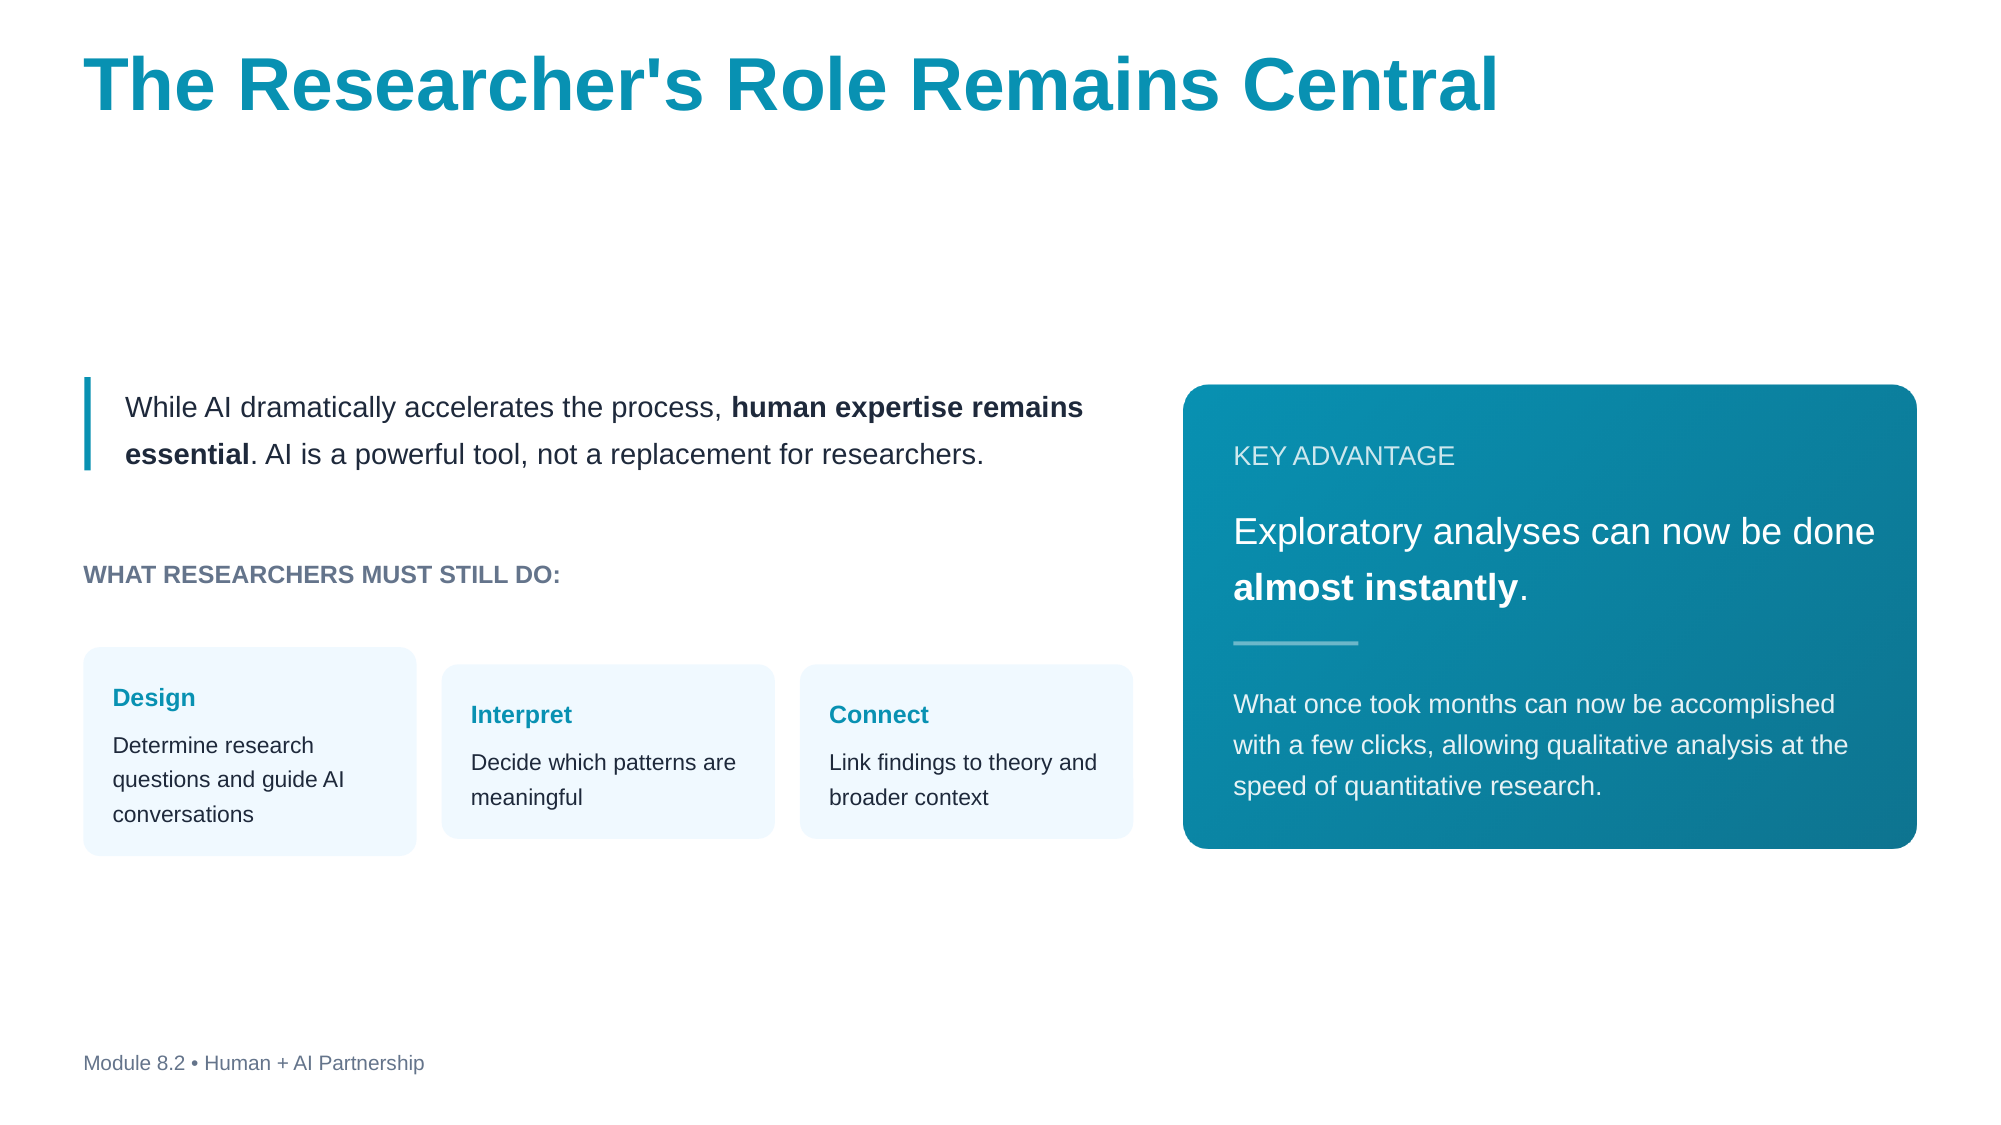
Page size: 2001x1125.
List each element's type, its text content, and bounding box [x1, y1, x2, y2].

picture [1490, 573, 1494, 599]
text_box Connect [829, 693, 1110, 729]
picture [1728, 740, 1736, 757]
picture [1627, 738, 1633, 753]
picture [1278, 781, 1290, 794]
picture [1236, 447, 1248, 464]
picture [1837, 525, 1841, 543]
picture [1254, 447, 1267, 464]
picture [1500, 781, 1512, 794]
picture [1482, 696, 1488, 713]
picture [1402, 735, 1407, 753]
picture [1263, 781, 1275, 794]
picture [1250, 695, 1258, 712]
picture [1749, 524, 1759, 544]
picture [1419, 576, 1430, 600]
picture [1266, 699, 1271, 712]
picture [1401, 452, 1414, 462]
picture [1237, 519, 1256, 543]
picture [1455, 781, 1459, 791]
picture [1526, 740, 1532, 753]
picture [1587, 781, 1593, 794]
text_box While AI dramatically accelerates the process, human expertise remains essential. AI is a powerful tool, not a replacement for researchers. [124, 377, 1154, 471]
picture [1505, 525, 1521, 551]
picture [1362, 743, 1366, 753]
picture [1714, 699, 1722, 712]
picture [1342, 576, 1353, 600]
picture [1477, 524, 1495, 544]
text_box Module 8.2 • Human + AI Partnership [83, 1045, 434, 1075]
picture [1582, 740, 1589, 753]
picture [1405, 780, 1411, 795]
picture [1648, 740, 1652, 750]
picture [1447, 740, 1454, 753]
text_box Determine research questions and guide AI conversations [112, 723, 393, 827]
picture [1473, 699, 1479, 712]
picture [1312, 735, 1318, 753]
picture [1519, 787, 1526, 793]
picture [1440, 447, 1453, 464]
picture [1734, 699, 1740, 712]
picture [1394, 524, 1402, 543]
picture [1665, 525, 1669, 543]
picture [1388, 740, 1395, 753]
picture [1443, 699, 1449, 712]
picture [1261, 525, 1275, 543]
picture [1752, 699, 1756, 718]
picture [1396, 781, 1402, 794]
picture [1687, 699, 1694, 712]
picture [1806, 517, 1810, 543]
text_box Interpret [470, 693, 752, 729]
picture [1529, 782, 1541, 792]
picture [1348, 454, 1361, 463]
text_box Decide which patterns are meaningful [470, 740, 752, 810]
picture [1435, 524, 1453, 544]
text_box Link findings to theory and broader context [829, 740, 1110, 810]
picture [1376, 447, 1381, 464]
picture [1524, 524, 1539, 544]
picture [1543, 699, 1550, 712]
picture [1778, 706, 1789, 713]
picture [1843, 524, 1852, 543]
picture [1419, 778, 1424, 795]
picture [1314, 447, 1328, 464]
picture [1280, 525, 1285, 551]
picture [1797, 699, 1804, 713]
picture [1273, 740, 1279, 753]
picture [1639, 699, 1646, 712]
picture [1474, 740, 1482, 753]
picture [1641, 740, 1645, 750]
picture [1183, 382, 1917, 403]
picture [1499, 581, 1517, 607]
picture [1285, 525, 1296, 544]
picture [1564, 524, 1579, 544]
picture [1672, 705, 1677, 713]
picture [1681, 740, 1688, 753]
picture [1276, 454, 1280, 464]
picture [1418, 448, 1422, 463]
text_box [83, 647, 417, 857]
picture [1300, 580, 1318, 600]
picture [1670, 524, 1679, 543]
picture [1457, 525, 1461, 543]
picture [1822, 695, 1834, 713]
picture [1330, 525, 1338, 543]
picture [1349, 700, 1361, 712]
picture [1410, 695, 1416, 712]
picture [1593, 524, 1607, 544]
picture [1323, 580, 1339, 600]
picture [1293, 781, 1300, 792]
picture [1763, 524, 1780, 544]
picture [1362, 781, 1367, 795]
picture [1400, 580, 1416, 600]
text_box [441, 664, 775, 839]
picture [1655, 741, 1667, 753]
picture [1435, 699, 1441, 712]
picture [1335, 702, 1339, 712]
picture [1795, 524, 1805, 544]
picture [1543, 524, 1559, 544]
picture [1372, 524, 1389, 544]
picture [1807, 699, 1819, 713]
picture [1286, 580, 1295, 599]
picture [1548, 740, 1555, 753]
picture [1711, 740, 1719, 753]
picture [1290, 696, 1295, 713]
picture [1516, 740, 1522, 753]
picture [1296, 455, 1307, 459]
picture [1371, 696, 1376, 713]
picture [1757, 700, 1763, 713]
picture [1405, 525, 1421, 551]
picture [1605, 737, 1610, 754]
picture [1378, 580, 1395, 599]
picture [1649, 700, 1661, 710]
picture [1367, 447, 1371, 464]
picture [1455, 580, 1472, 599]
picture [1320, 740, 1332, 753]
picture [1361, 520, 1369, 544]
picture [1268, 580, 1284, 599]
picture [1612, 524, 1630, 544]
text_box Design [112, 676, 393, 712]
text_box WHAT RESEARCHERS MUST STILL DO: [83, 553, 1155, 589]
picture [1235, 580, 1254, 600]
picture [1234, 695, 1242, 712]
picture [1700, 699, 1708, 710]
picture [1492, 781, 1498, 794]
picture [1762, 742, 1772, 753]
picture [1308, 524, 1324, 544]
picture [1331, 447, 1336, 457]
picture [1385, 447, 1399, 464]
picture [1582, 699, 1588, 712]
picture [1744, 517, 1748, 543]
picture [1704, 525, 1729, 543]
picture [1462, 524, 1471, 543]
picture [1475, 576, 1486, 600]
text_box The Researcher's Role Remains Central [83, 49, 1531, 125]
picture [1259, 739, 1265, 754]
picture [1469, 782, 1481, 794]
picture [1341, 524, 1359, 544]
picture [1257, 573, 1261, 599]
picture [1742, 699, 1748, 712]
picture [1639, 524, 1648, 543]
picture [1495, 699, 1501, 712]
picture [1675, 699, 1683, 712]
picture [1742, 740, 1752, 753]
picture [1330, 776, 1336, 794]
picture [1633, 525, 1637, 543]
picture [1462, 781, 1466, 791]
picture [1183, 638, 1917, 851]
picture [1367, 581, 1371, 599]
picture [1428, 456, 1435, 462]
picture [1677, 746, 1682, 754]
picture [1708, 746, 1713, 754]
picture [1815, 524, 1832, 544]
text_box [799, 664, 1134, 839]
picture [1684, 524, 1701, 544]
picture [1433, 580, 1452, 600]
picture [1441, 779, 1447, 794]
picture [1857, 524, 1873, 544]
picture [1470, 743, 1474, 753]
